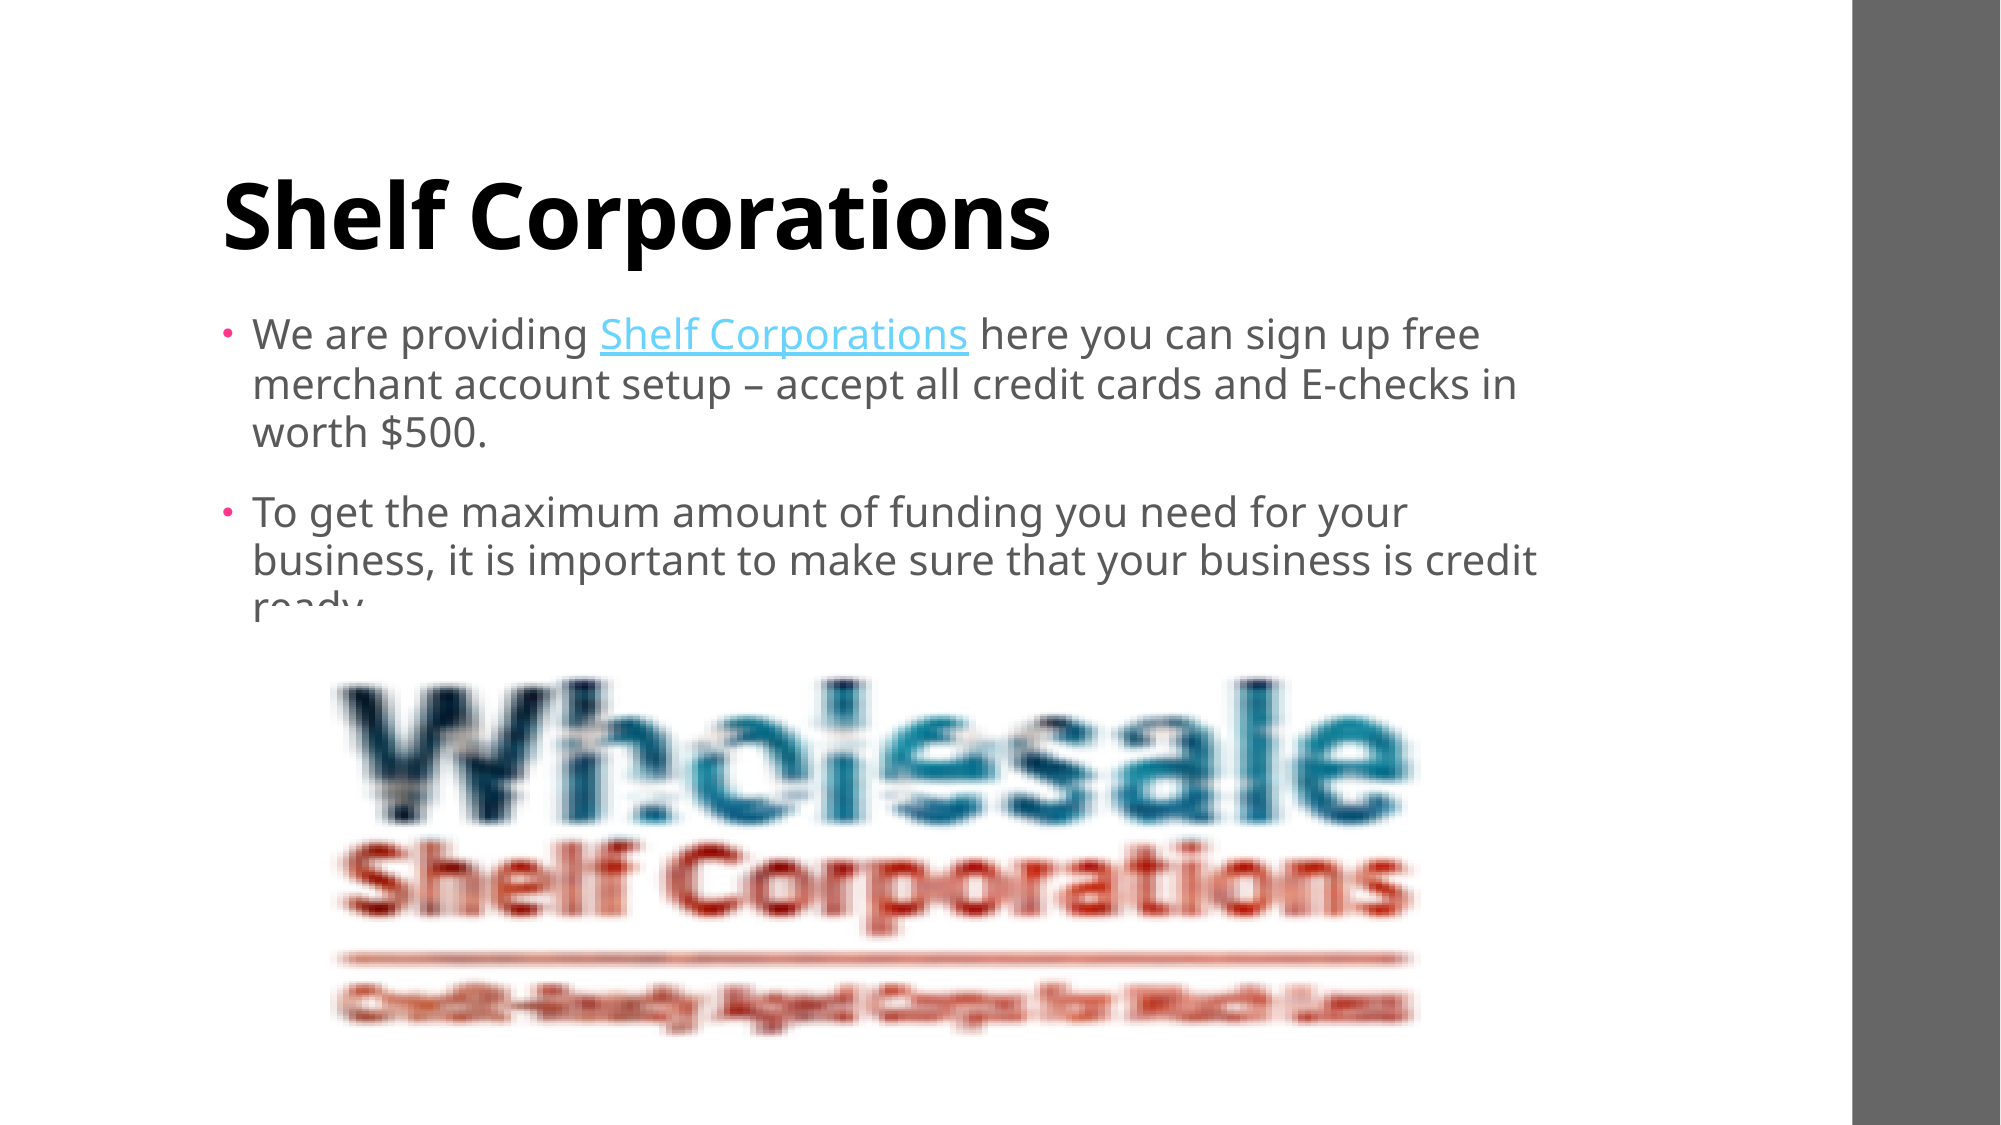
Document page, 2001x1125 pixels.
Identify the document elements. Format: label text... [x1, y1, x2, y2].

title Shelf Corporations [206, 43, 1797, 278]
picture [265, 605, 1558, 1078]
list We are providing Shelf Corporations here you can sign up free merchant account setup – accept all credit cards and E-checks in worth $500. To get the maximum amount of funding you need for your business, it is important to make sure that your business is credit ready. [206, 299, 1617, 607]
